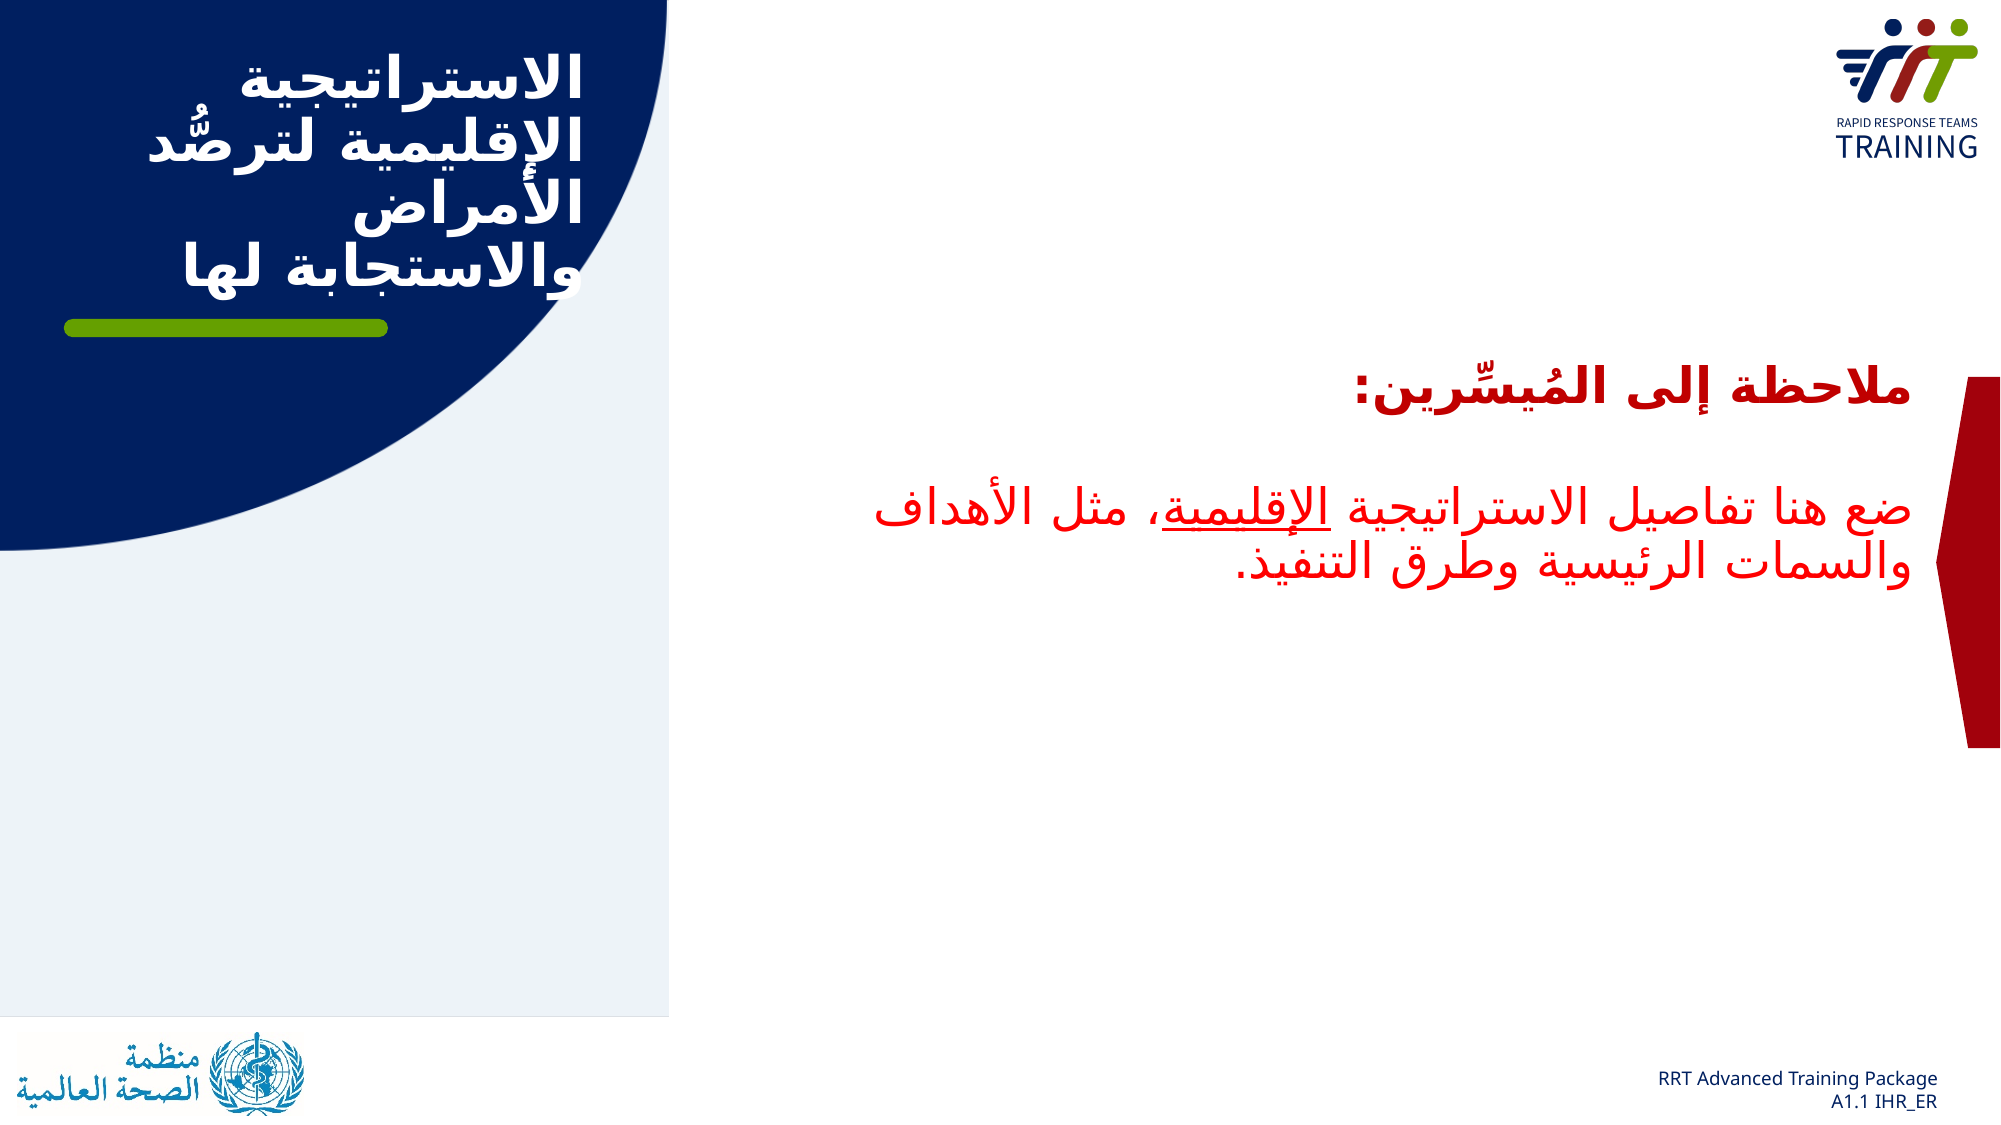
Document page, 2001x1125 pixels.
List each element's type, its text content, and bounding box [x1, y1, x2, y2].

picture [17, 1032, 304, 1116]
picture [1835, 19, 1978, 167]
title الاستراتيجية الإقليمية لترصُّد الأمراض والاستجابة لها [64, 40, 601, 359]
picture [0, 0, 669, 1018]
list ملاحظة إلى المُيسِّرين: ضع هنا تفاصيل الاستراتيجية الإقليمية، مثل الأهداف والسمات الرئيسية وطرق التنفيذ. [698, 352, 1923, 687]
text_box [63, 318, 388, 338]
